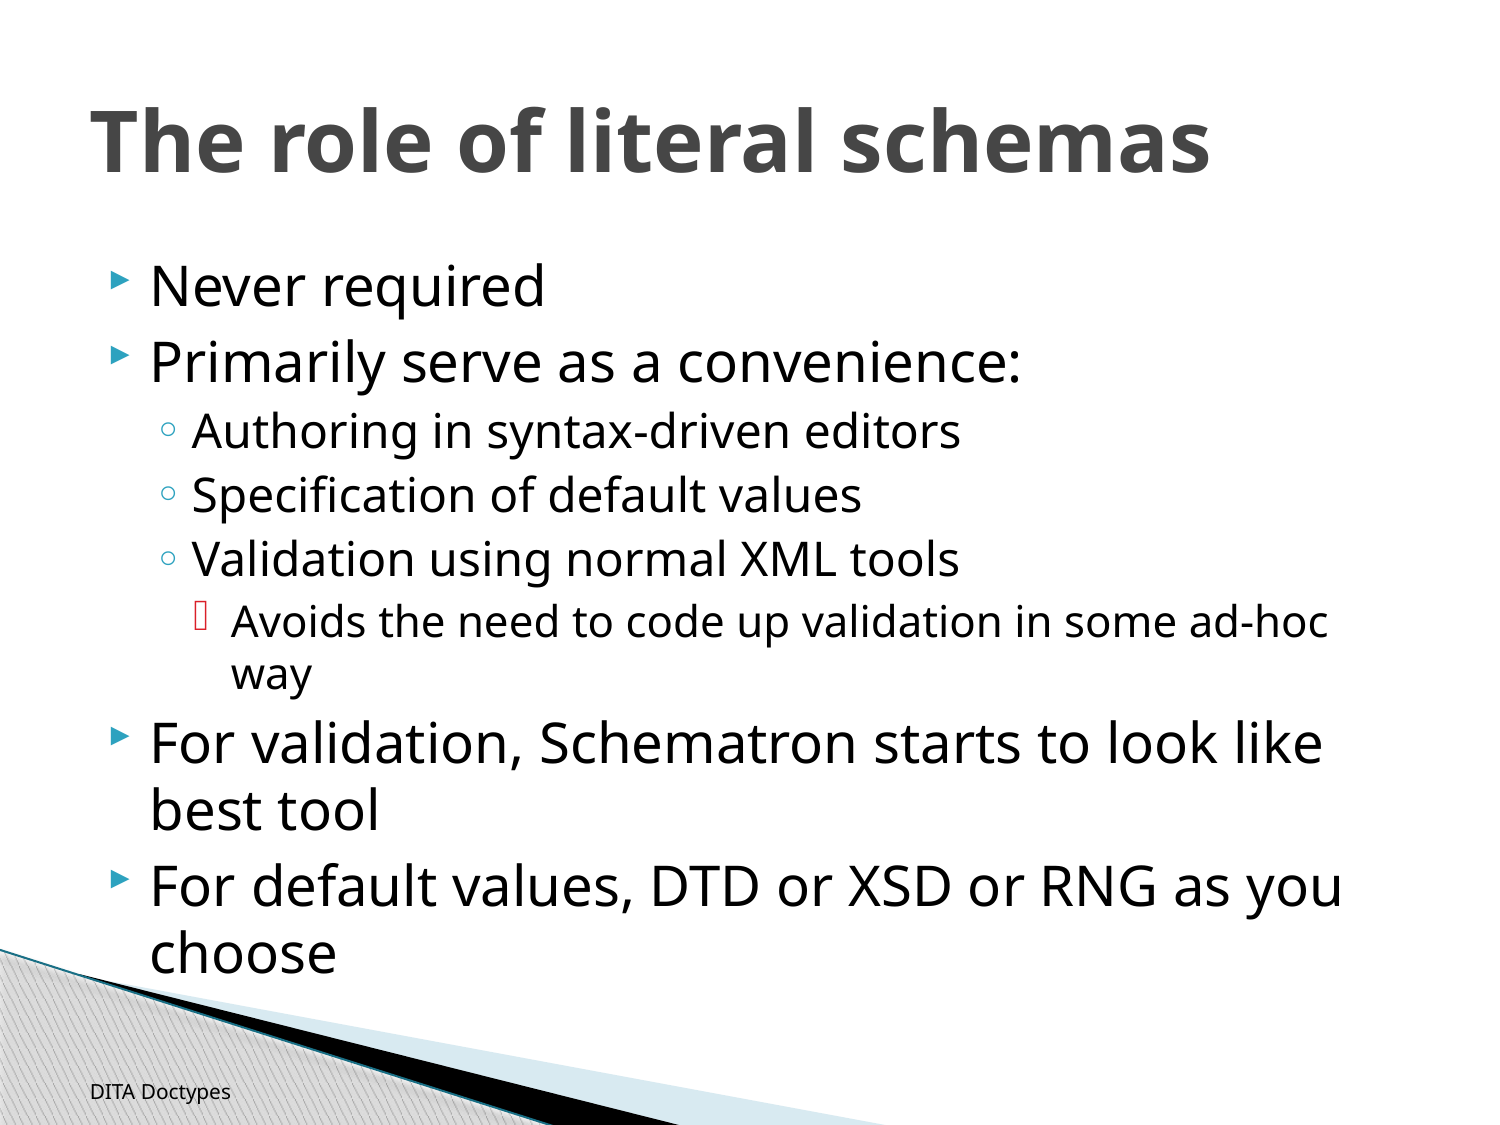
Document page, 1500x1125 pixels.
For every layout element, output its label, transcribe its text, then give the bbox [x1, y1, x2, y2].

title The role of literal schemas [75, 45, 1425, 233]
list Never required Primarily serve as a convenience: Authoring in syntax-driven editors Specification of default values Validation using normal XML tools Avoids the need to code up validation in some ad-hoc way For validation, Schematron starts to look like best tool For default values, DTD or XSD or RNG as you choose [75, 243, 1425, 986]
